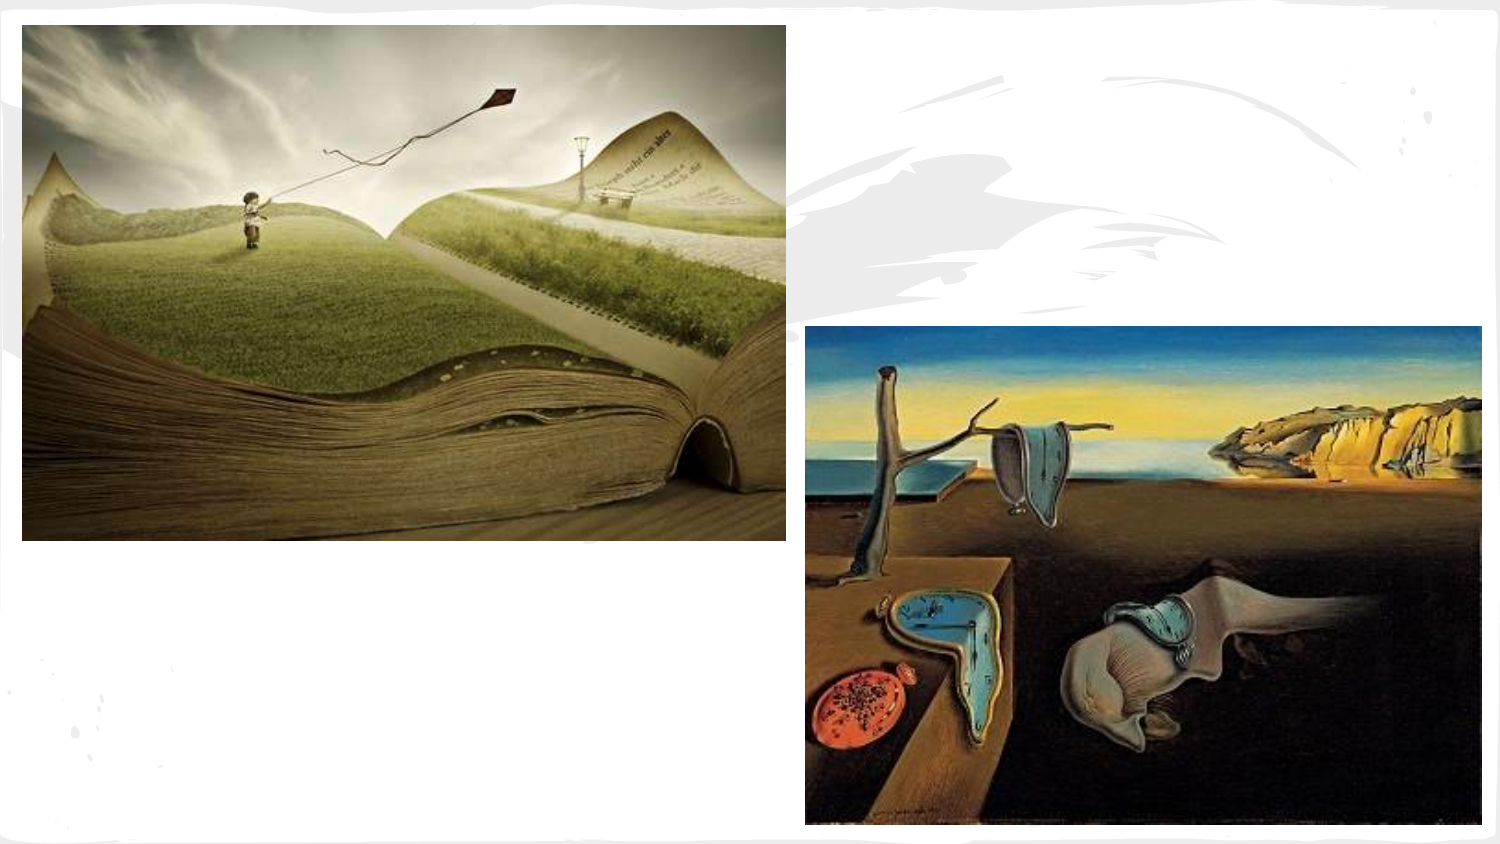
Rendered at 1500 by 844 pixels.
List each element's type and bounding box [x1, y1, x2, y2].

picture [805, 326, 1483, 825]
picture [22, 25, 786, 541]
